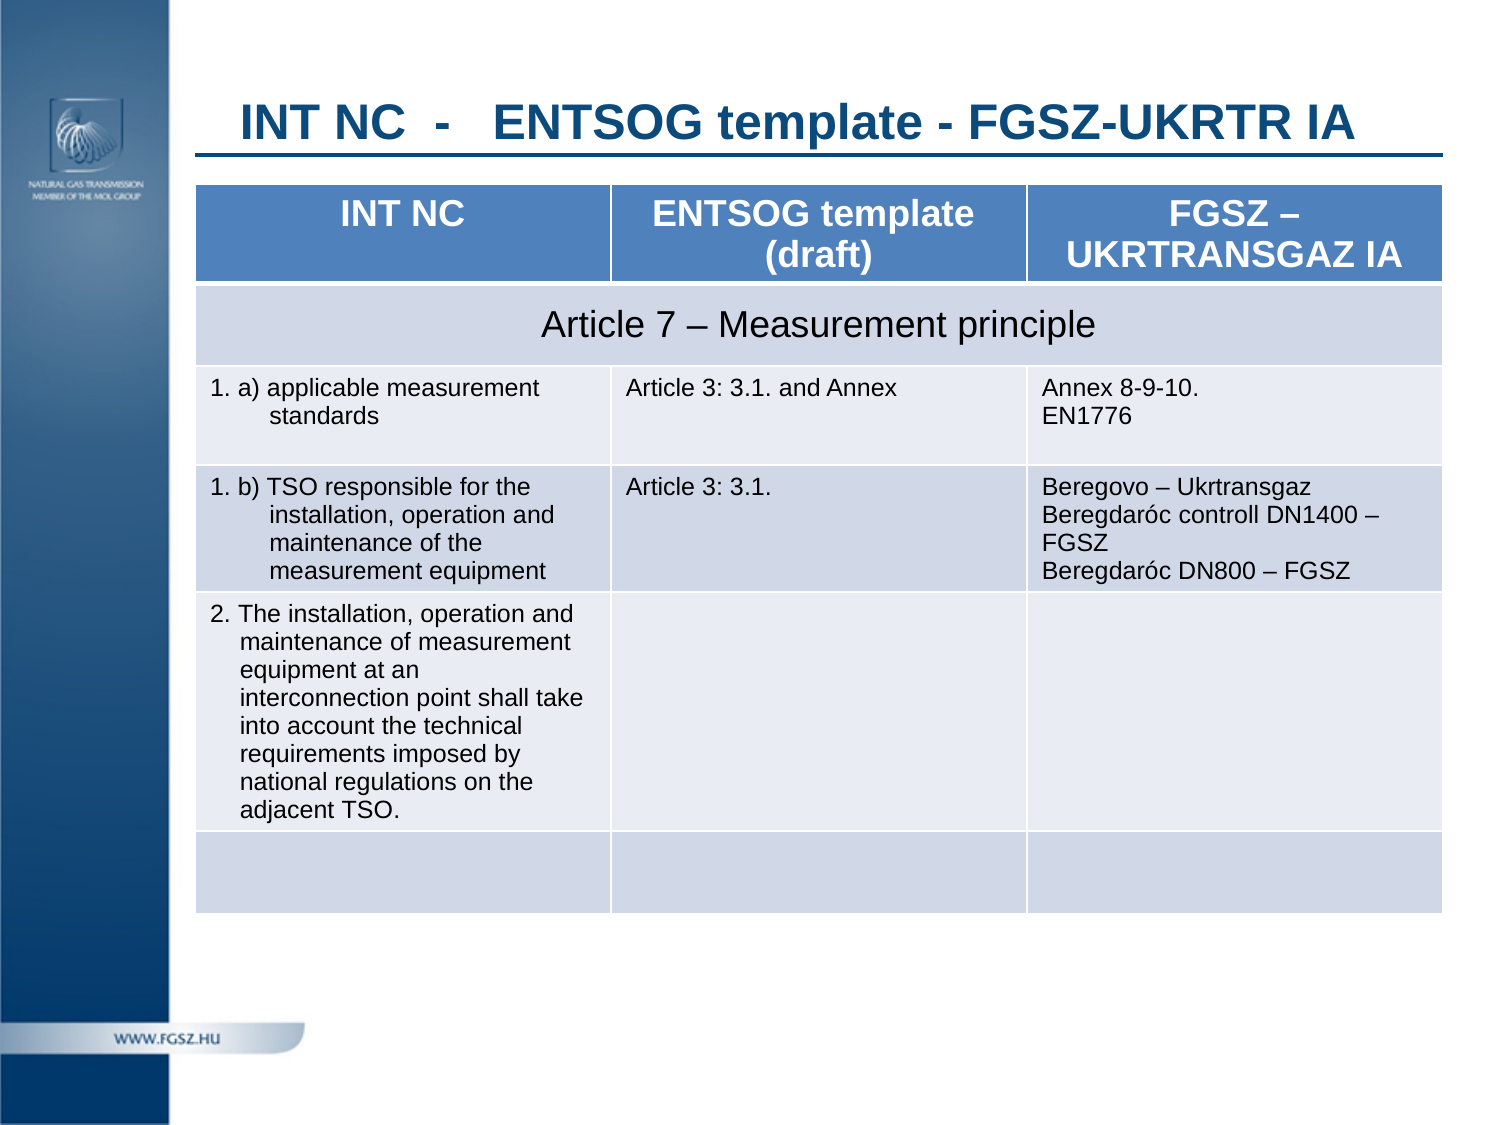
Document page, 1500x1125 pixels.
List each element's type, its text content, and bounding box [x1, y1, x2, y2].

table_cell Article 3: 3.1. and Annex [612, 367, 1026, 464]
table_cell [1028, 593, 1442, 830]
table_cell Annex 8-9-10. EN1776 [1028, 367, 1442, 464]
table_cell [612, 832, 1026, 913]
title INT NC - ENTSOG template - FGSZ-UKRTR IA [194, 54, 1459, 185]
table_cell [196, 832, 610, 913]
table_cell 1. b) TSO responsible for the installation, operation and maintenance of the measurement equipment [196, 466, 610, 591]
picture [0, 0, 1500, 1125]
table_cell [1028, 832, 1442, 913]
table_cell Article 3: 3.1. [612, 466, 1026, 591]
table_cell 2. The installation, operation and maintenance of measurement equipment at an interconnection point shall take into account the technical requirements imposed by national regulations on the adjacent TSO. [196, 593, 610, 830]
table_cell Article 7 – Measurement principle [196, 286, 1442, 365]
table_cell 1. a) applicable measurement standards [196, 367, 610, 464]
table_header FGSZ – UKRTRANSGAZ IA [1028, 185, 1442, 281]
table_header INT NC [196, 185, 610, 281]
table_cell [612, 593, 1026, 830]
table_cell Beregovo – Ukrtransgaz Beregdaróc controll DN1400 – FGSZ Beregdaróc DN800 – FGSZ [1028, 466, 1442, 591]
table_header ENTSOG template (draft) [612, 185, 1026, 281]
